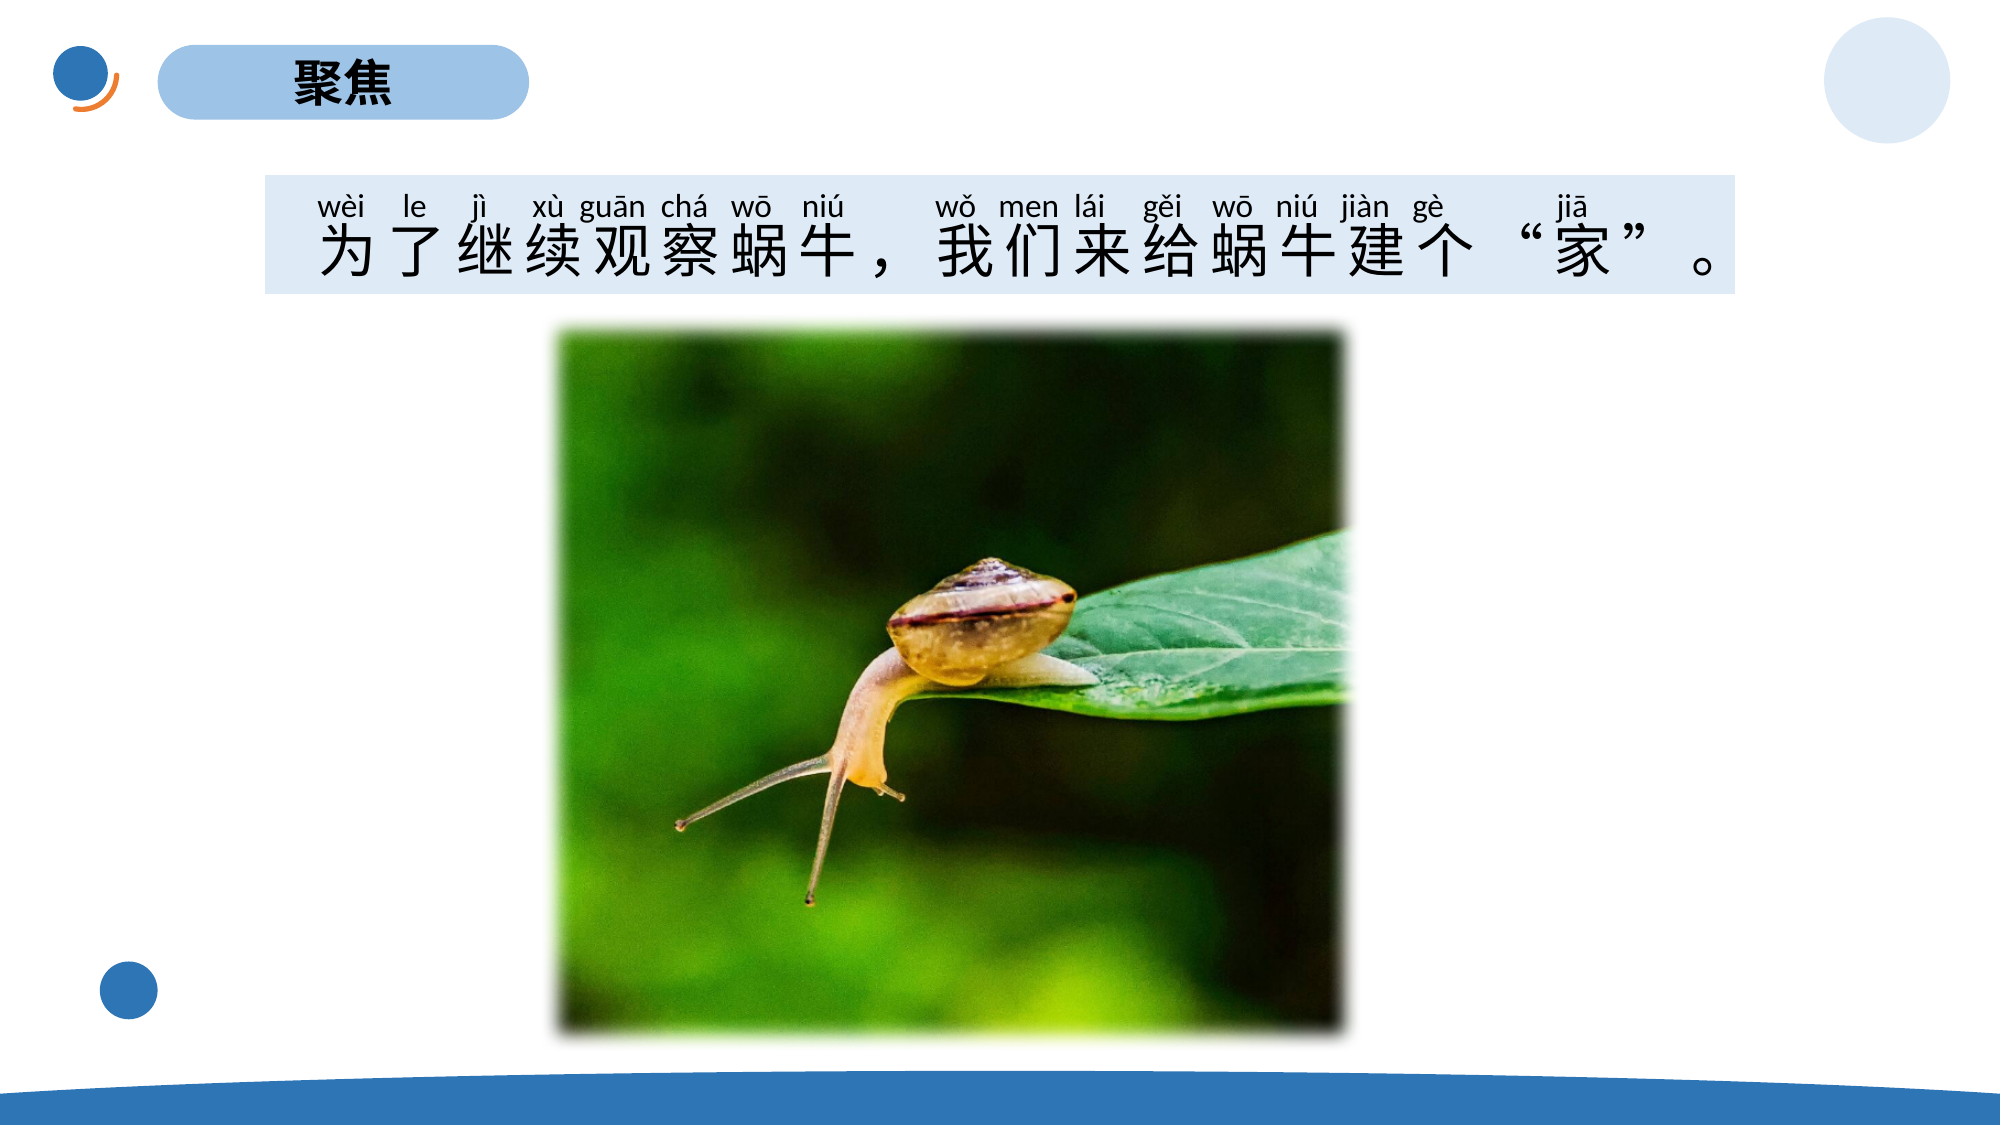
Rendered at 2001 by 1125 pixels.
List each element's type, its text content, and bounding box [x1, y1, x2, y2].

picture [541, 313, 1363, 1053]
text_box [72, 72, 120, 112]
text_box [98, 960, 159, 1021]
text_box [156, 43, 531, 121]
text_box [257, 175, 1774, 294]
text_box [52, 44, 109, 102]
text_box [0, 1069, 2000, 1125]
text_box [1823, 16, 1952, 145]
text_box 聚焦 [242, 51, 444, 112]
